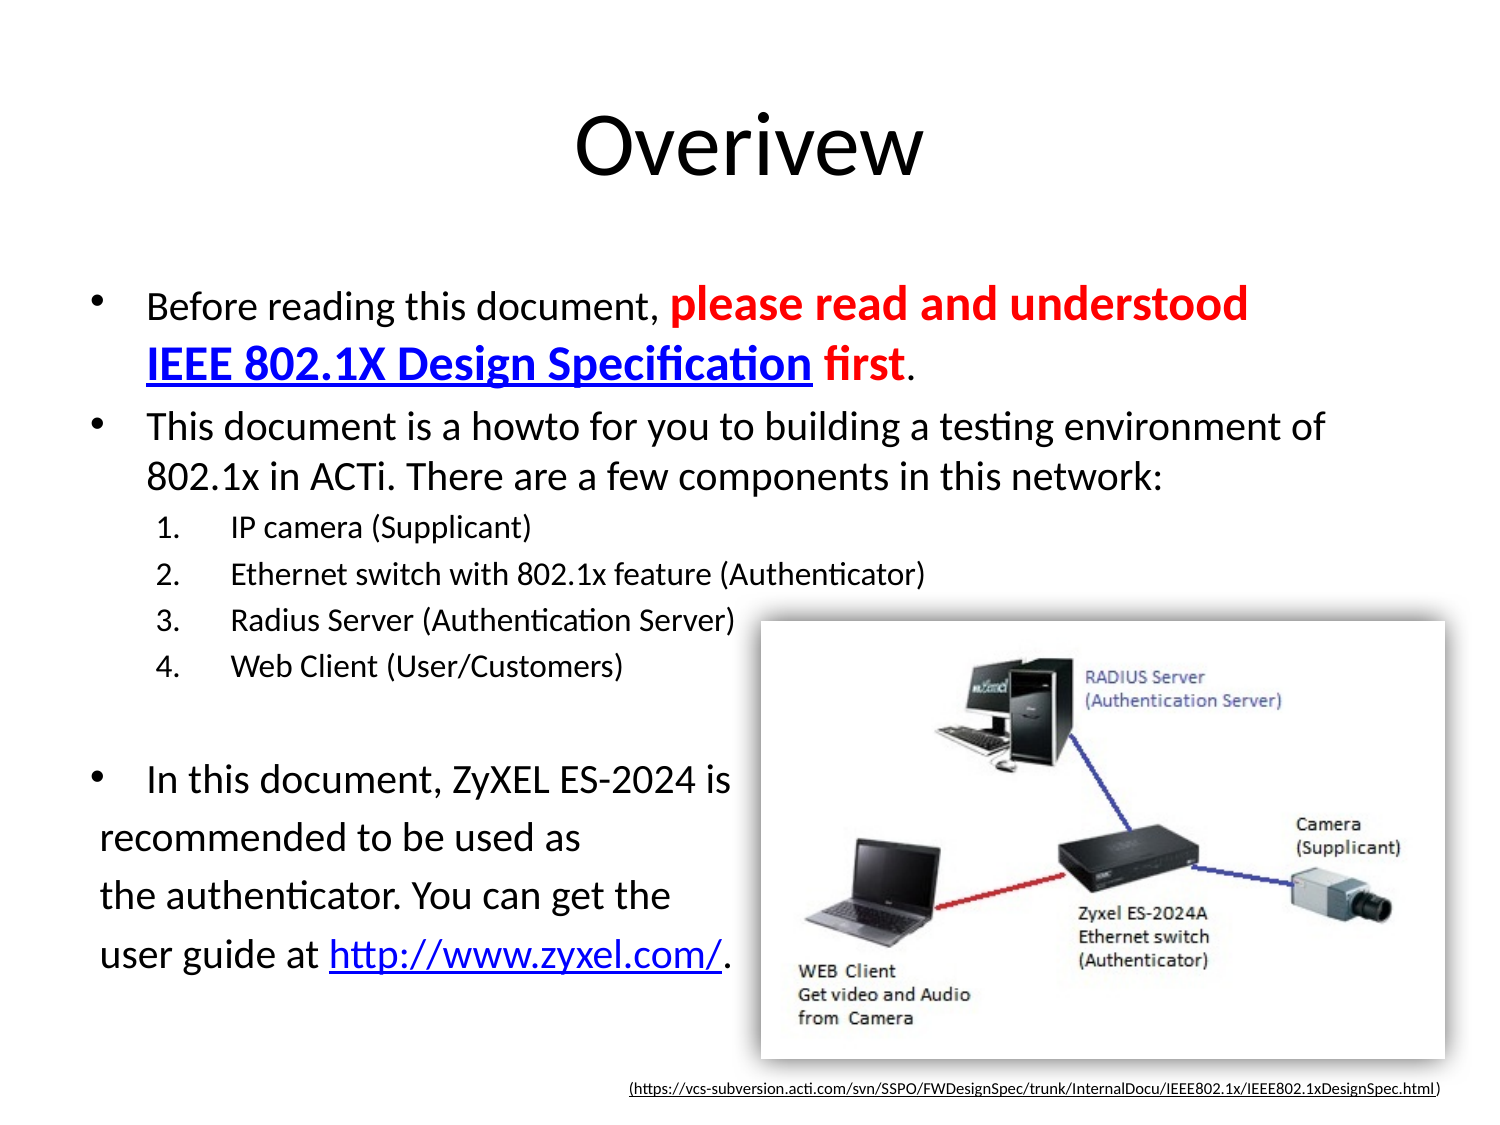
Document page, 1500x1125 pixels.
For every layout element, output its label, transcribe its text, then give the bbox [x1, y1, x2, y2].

list Before reading this document, please read and understood IEEE 802.1X Design Specification first. This document is a howto for you to building a testing environment of 802.1x in ACTi. There are a few components in this network: IP camera (Supplicant) Ethernet switch with 802.1x feature (Authenticator) Radius Server (Authentication Server) Web Client (User/Customers) In this document, ZyXEL ES-2024 is recommended to be used as the authenticator. You can get the user guide at http://www.zyxel.com/. [75, 262, 1425, 1005]
picture [761, 621, 1445, 1060]
title Overivew [75, 45, 1425, 233]
text_box (https://vcs-subversion.acti.com/svn/SSPO/FWDesignSpec/trunk/InternalDocu/IEEE802.1x/IEEE802.1xDesignSpec.html) [613, 1070, 1500, 1106]
